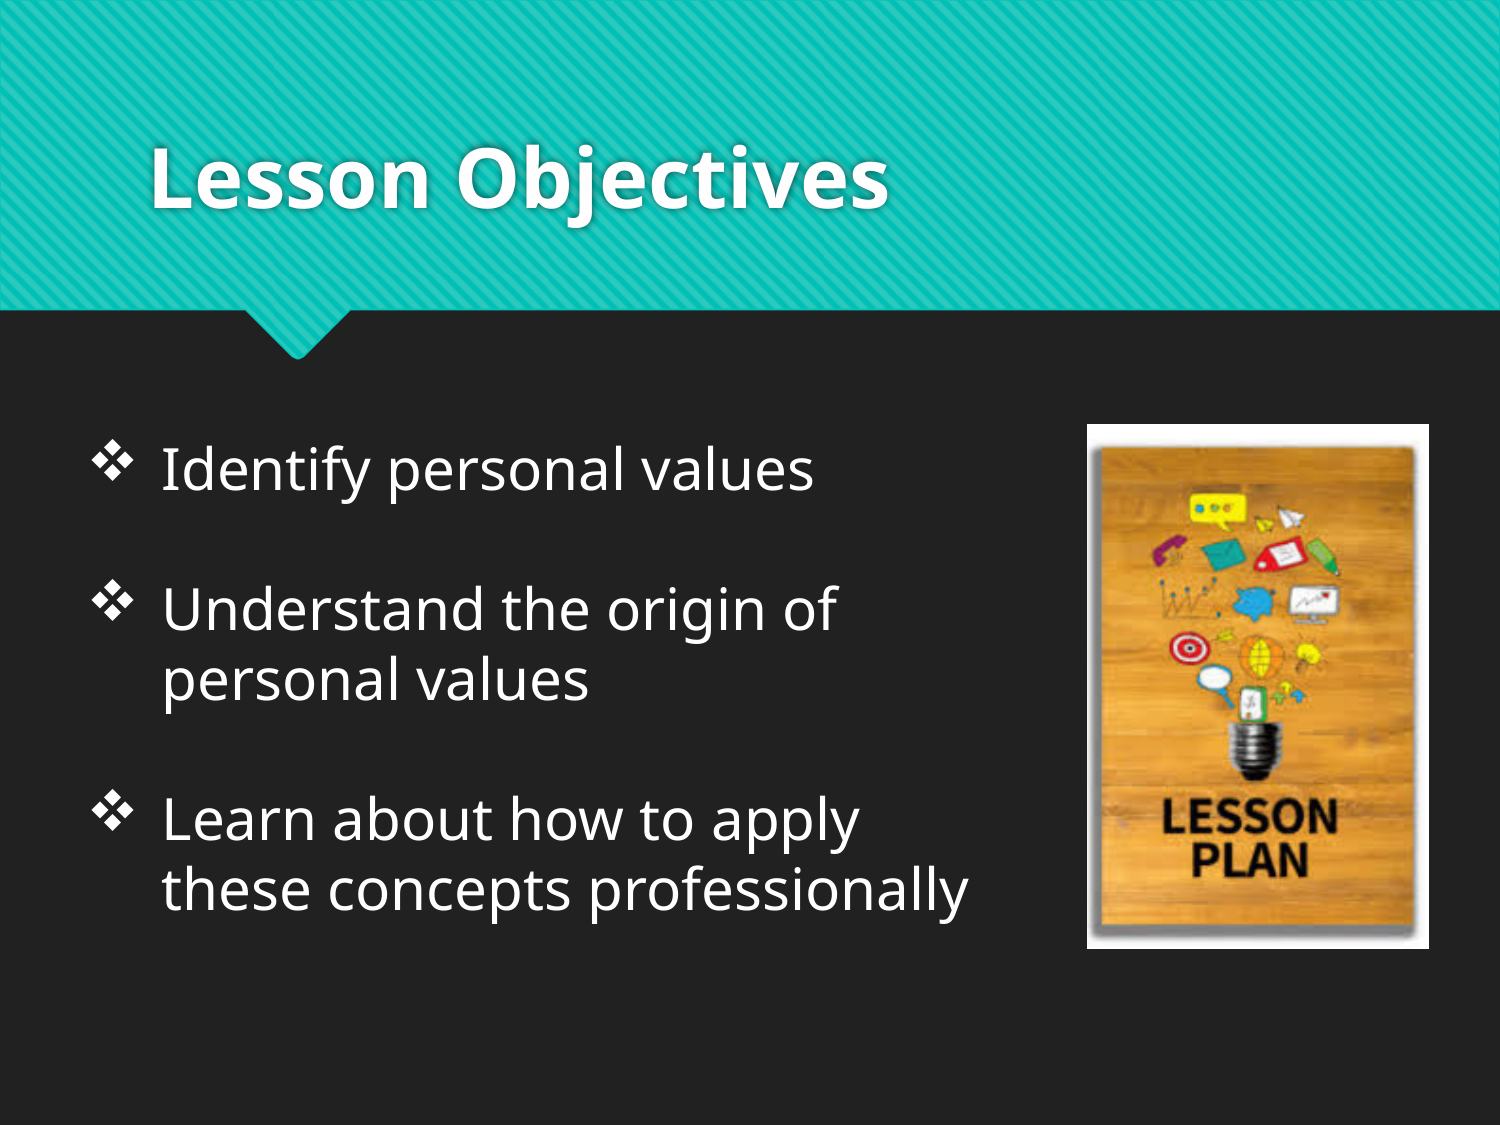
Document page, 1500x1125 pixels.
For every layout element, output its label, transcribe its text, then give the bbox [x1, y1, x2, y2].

title Lesson Objectives [132, 73, 1368, 233]
picture [1087, 424, 1429, 949]
text_box Identify personal values Understand the origin of personal values Learn about how to apply these concepts professionally [71, 425, 1025, 930]
